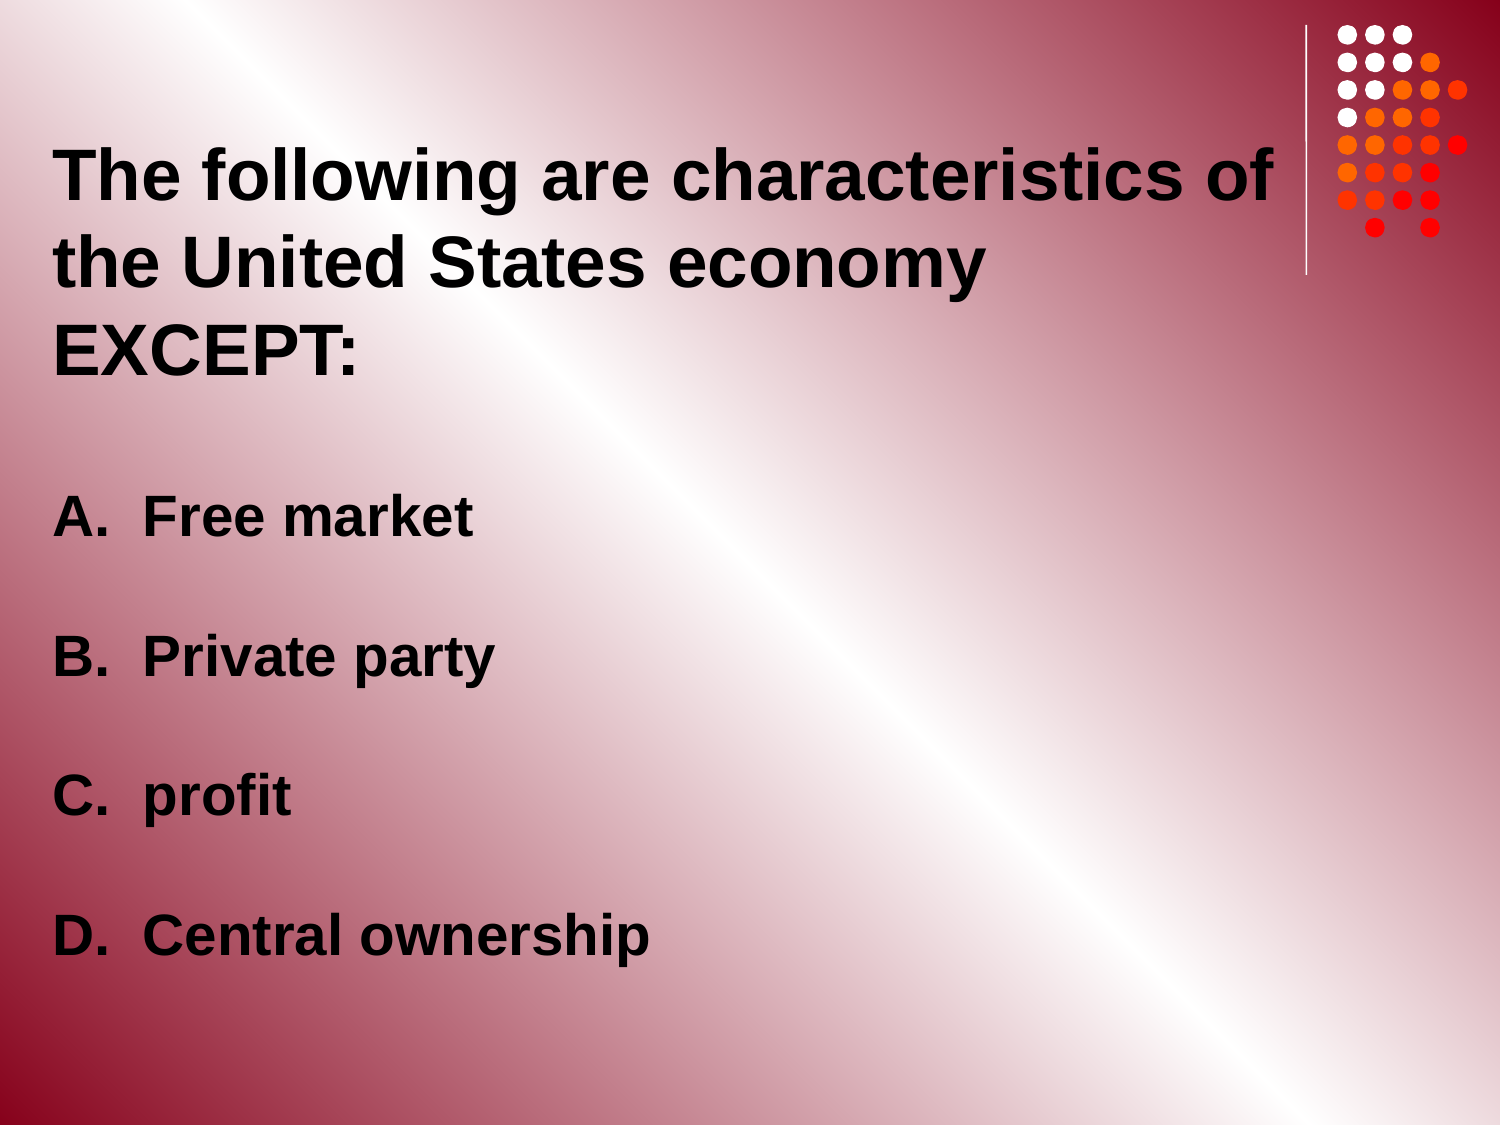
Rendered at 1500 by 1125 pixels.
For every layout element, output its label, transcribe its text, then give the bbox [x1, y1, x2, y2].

text_box The following are characteristics of the United States economy EXCEPT: A. Free market B. Private party C. profit D. Central ownership [37, 937, 1313, 1125]
